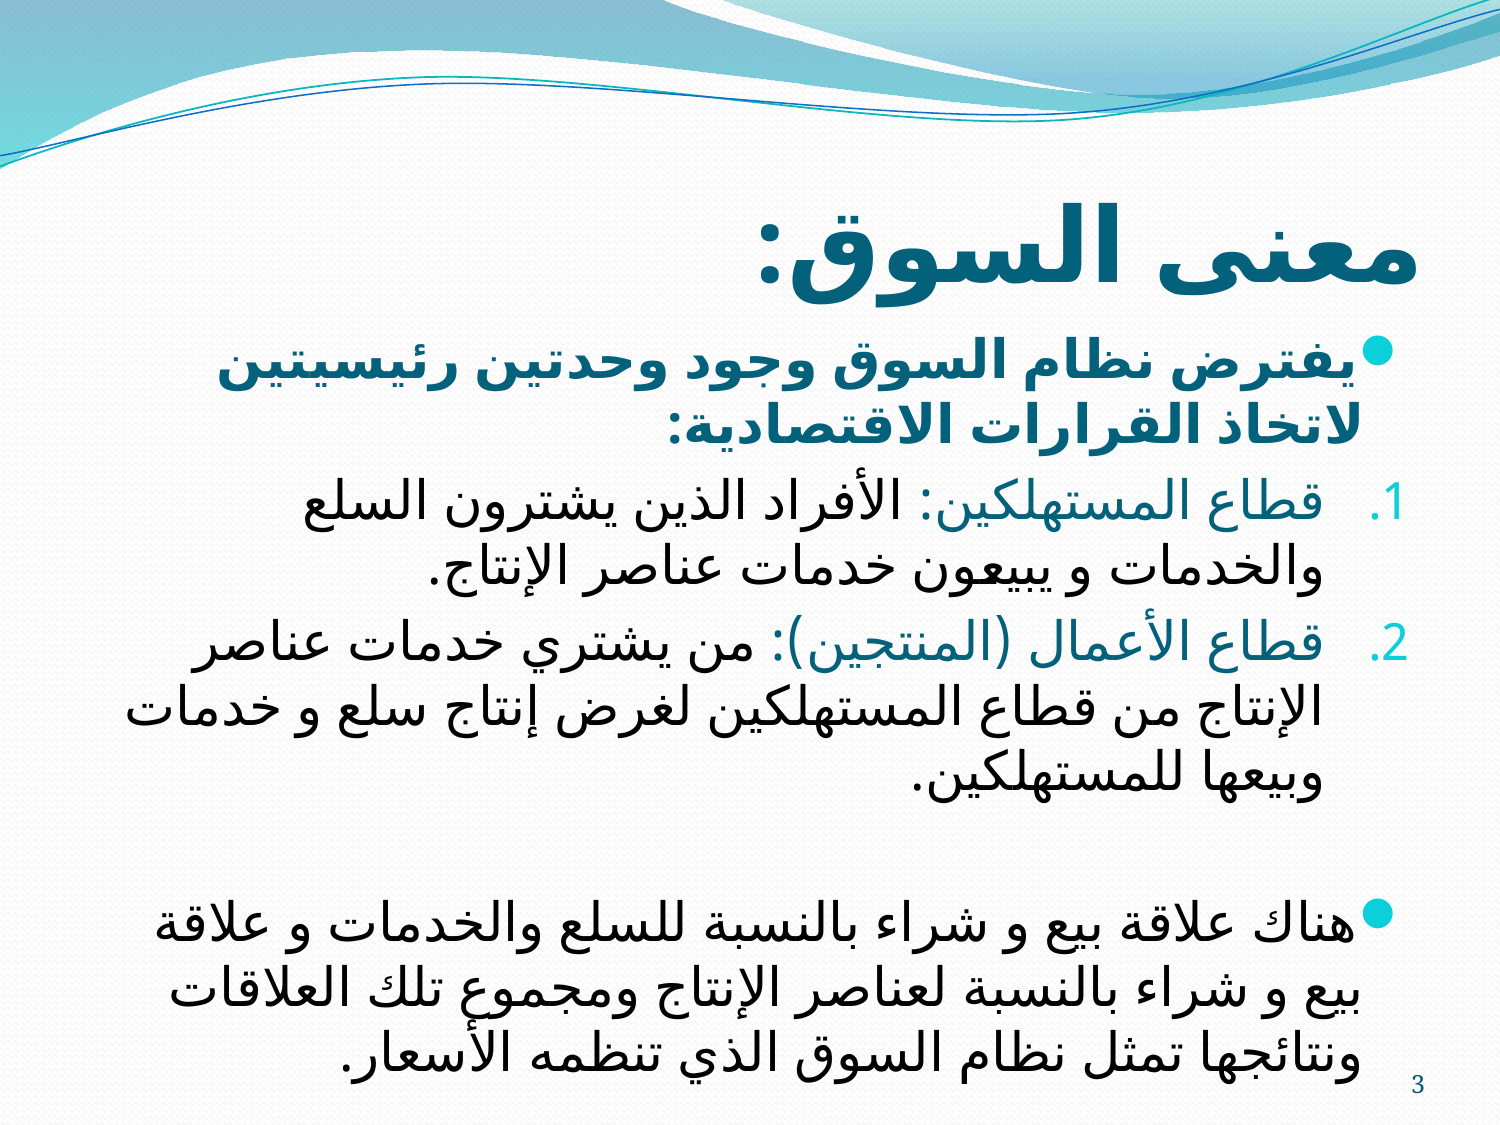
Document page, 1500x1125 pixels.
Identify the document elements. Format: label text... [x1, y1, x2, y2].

title معنى السوق: [75, 115, 1425, 303]
list يفترض نظام السوق وجود وحدتين رئيسيتين لاتخاذ القرارات الاقتصادية: قطاع المستهلكين: الأفراد الذين يشترون السلع والخدمات و يبيعون خدمات عناصر الإنتاج. قطاع الأعمال (المنتجين): من يشتري خدمات عناصر الإنتاج من قطاع المستهلكين لغرض إنتاج سلع و خدمات وبيعها للمستهلكين. هناك علاقة بيع و شراء بالنسبة للسلع والخدمات و علاقة بيع و شراء بالنسبة لعناصر الإنتاج ومجموع تلك العلاقات ونتائجها تمثل نظام السوق الذي تنظمه الأسعار. [75, 317, 1425, 1038]
slide_number 3 [1299, 1042, 1425, 1103]
